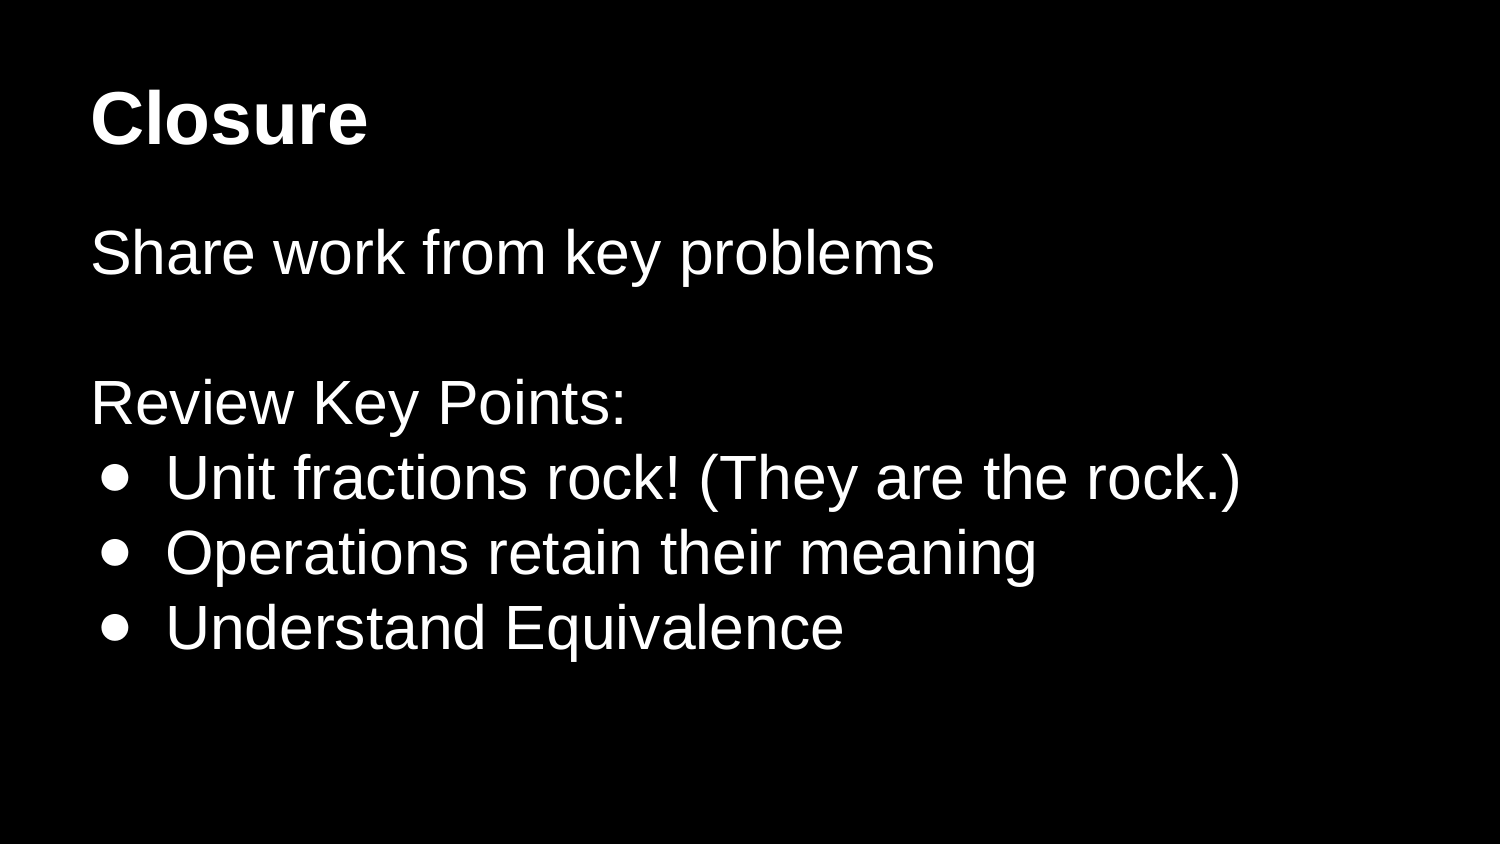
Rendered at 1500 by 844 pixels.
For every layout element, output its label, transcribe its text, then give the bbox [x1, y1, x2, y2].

title Closure [75, 33, 1425, 175]
list Share work from key problems Review Key Points: Unit fractions rock! (They are the rock.) Operations retain their meaning Understand Equivalence [75, 196, 1425, 808]
